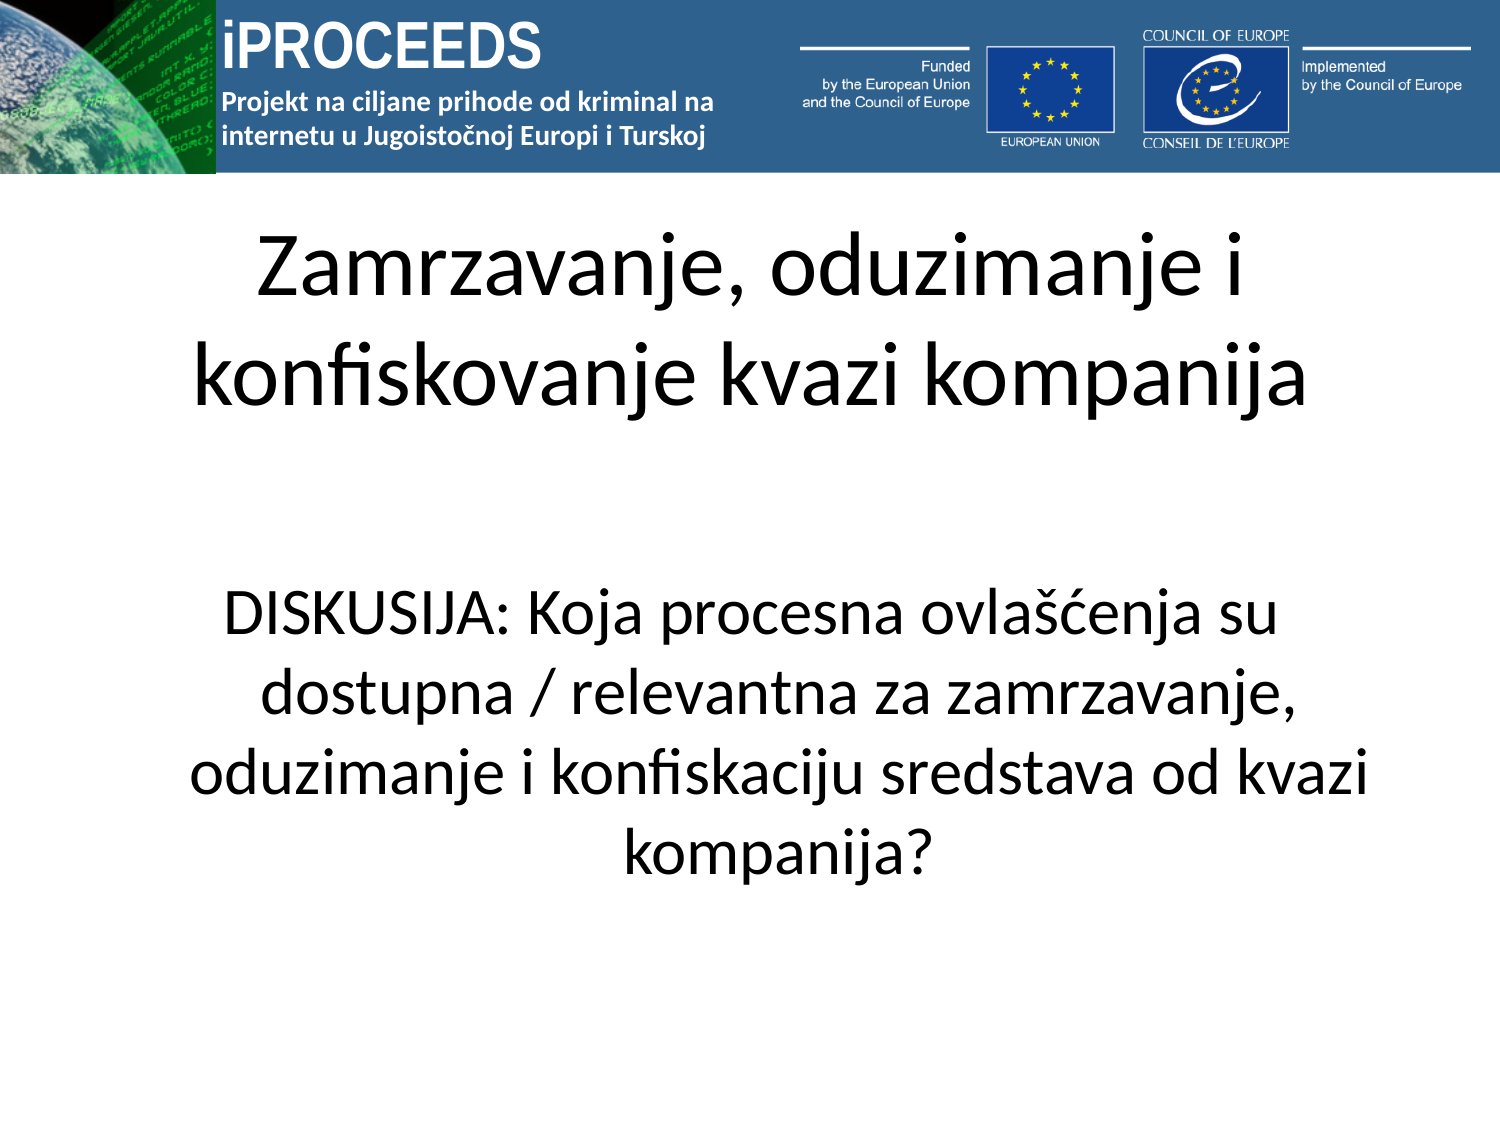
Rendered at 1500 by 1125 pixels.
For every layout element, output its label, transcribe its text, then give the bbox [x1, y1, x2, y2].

picture [0, 0, 216, 174]
picture [800, 30, 1471, 148]
list DISKUSIJA: Koja procesna ovlašćenja su dostupna / relevantna za zamrzavanje, oduzimanje i konfiskaciju sredstava od kvazi kompanija? [76, 373, 1428, 1017]
title Zamrzavanje, oduzimanje i konfiskovanje kvazi kompanija [76, 219, 1428, 373]
